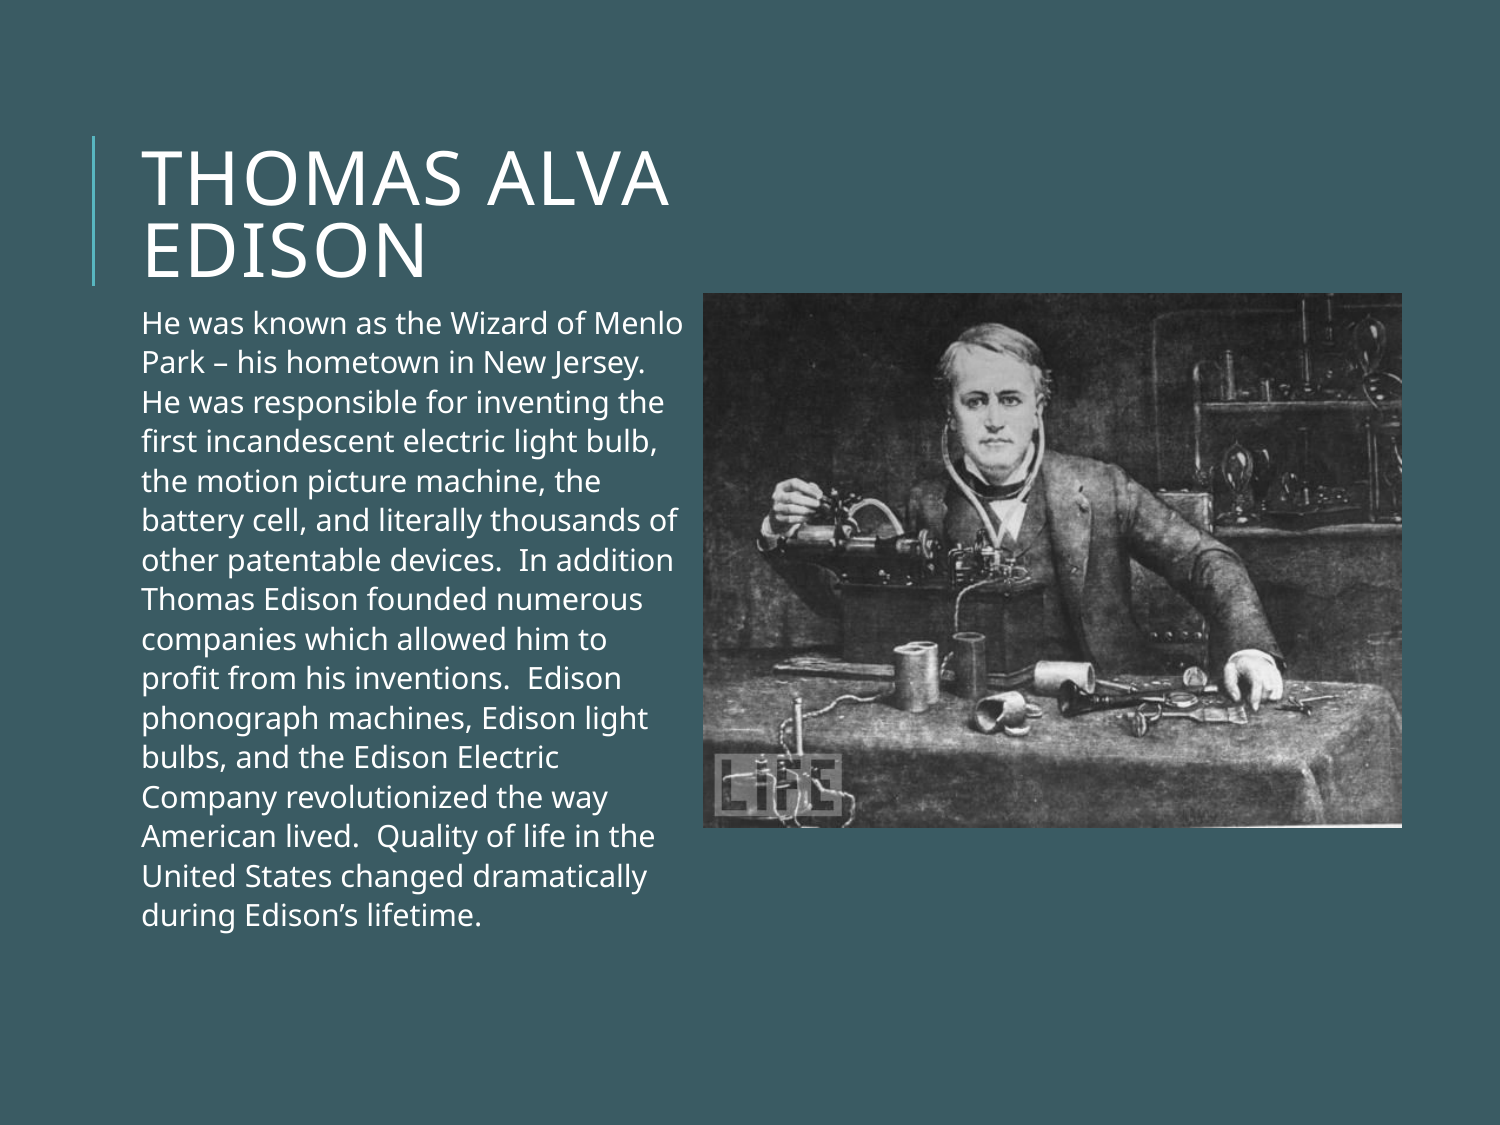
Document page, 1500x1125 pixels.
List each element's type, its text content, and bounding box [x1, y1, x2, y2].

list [702, 292, 1402, 828]
title THOMAS ALVA EDISON [126, 77, 863, 293]
list He was known as the Wizard of Menlo Park – his hometown in New Jersey. He was responsible for inventing the first incandescent electric light bulb, the motion picture machine, the battery cell, and literally thousands of other patentable devices. In addition Thomas Edison founded numerous companies which allowed him to profit from his inventions. Edison phonograph machines, Edison light bulbs, and the Edison Electric Company revolutionized the way American lived. Quality of life in the United States changed dramatically during Edison’s lifetime. [126, 293, 704, 988]
